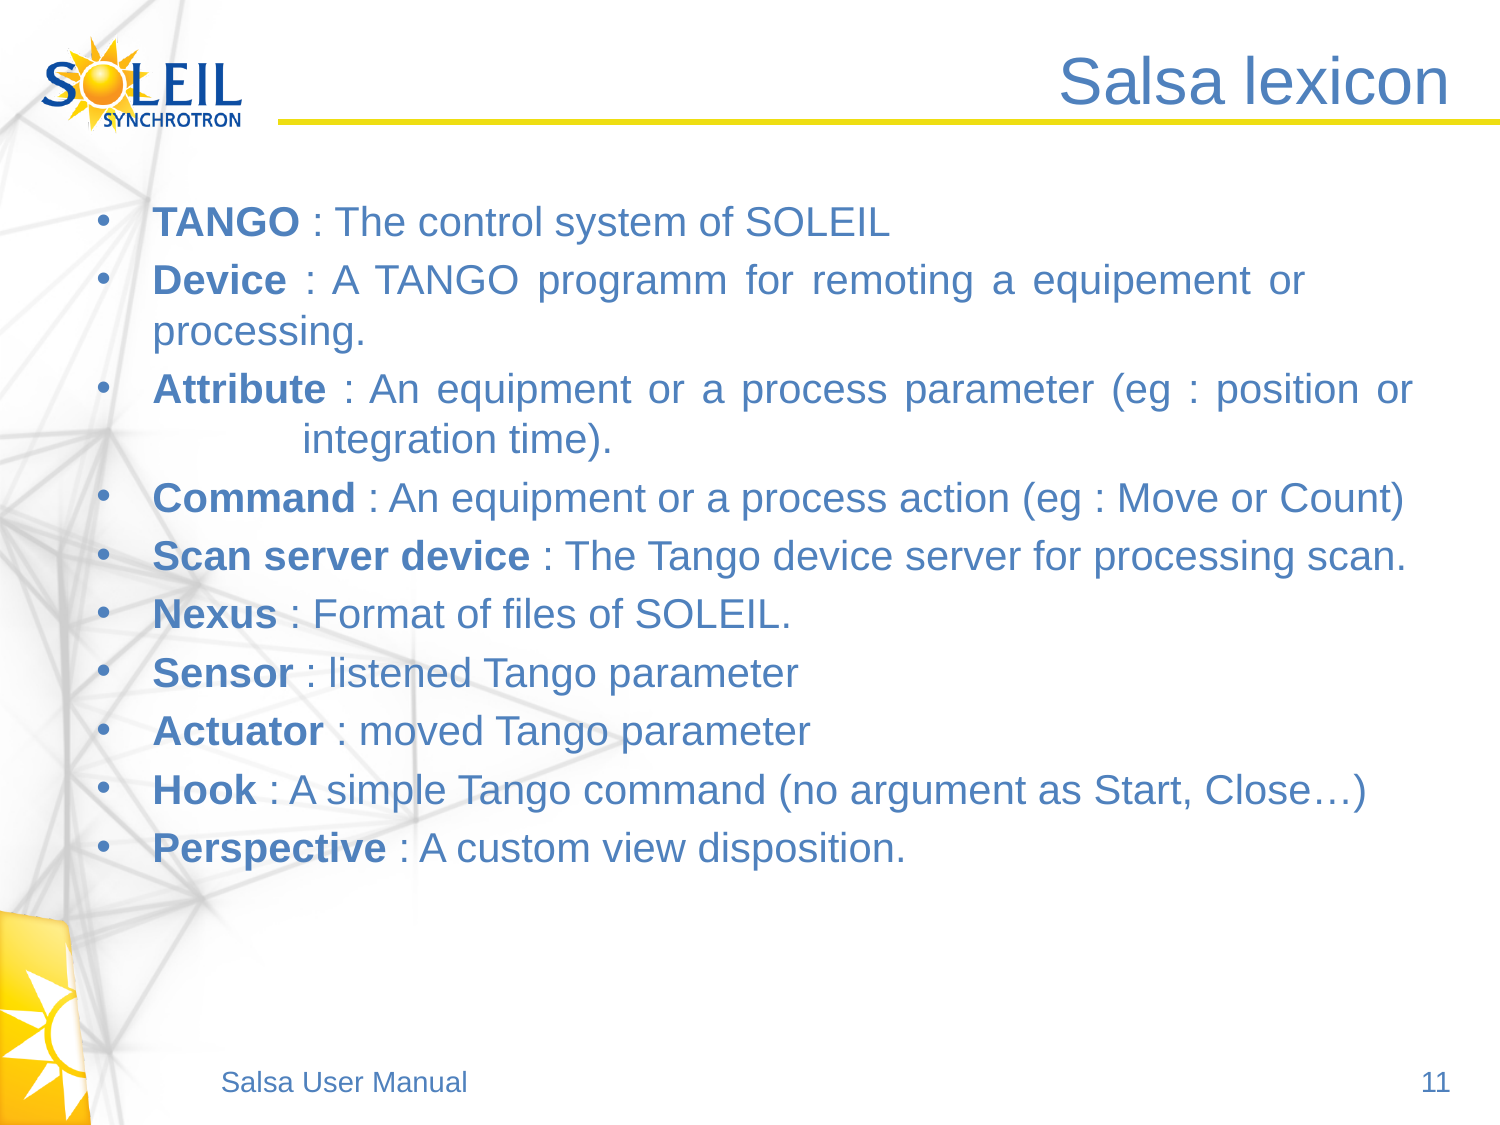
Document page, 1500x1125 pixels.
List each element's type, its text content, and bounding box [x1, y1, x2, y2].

picture [0, 0, 1500, 1125]
text_box Salsa User Manual 11 [100, 1046, 1467, 1116]
title Salsa lexicon [277, 31, 1467, 125]
text_box TANGO : The control system of SOLEIL Device : A TANGO programm for remoting a equipement or processing. Attribute : An equipment or a process parameter (eg : position or integration time). Command : An equipment or a process action (eg : Move or Count) Scan server device : The Tango device server for processing scan. Nexus : Format of files of SOLEIL. Sensor : listened Tango parameter Actuator : moved Tango parameter Hook : A simple Tango command (no argument as Start, Close…) Perspective : A custom view disposition. [81, 187, 1430, 996]
